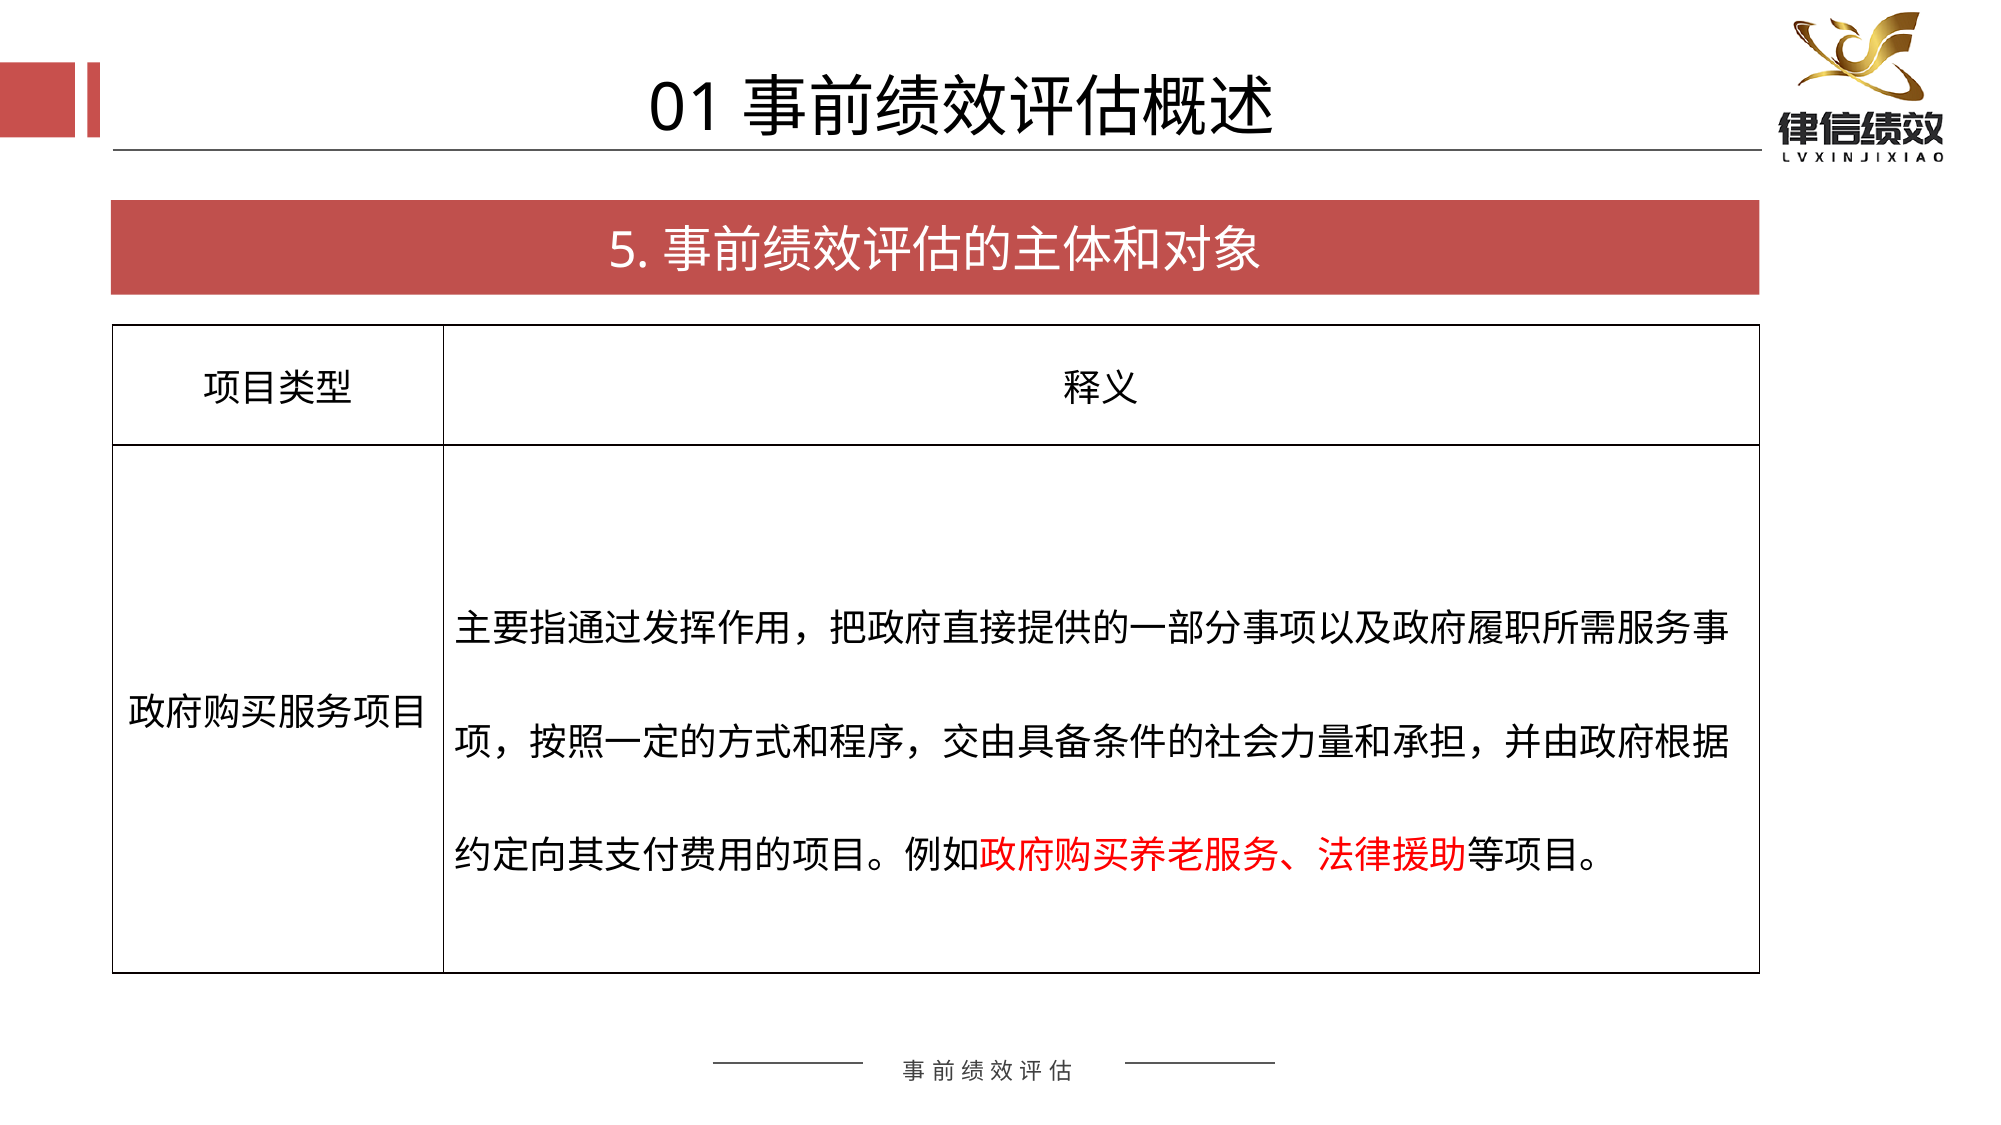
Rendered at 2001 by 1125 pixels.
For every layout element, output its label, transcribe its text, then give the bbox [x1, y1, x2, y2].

text_box 5.事前绩效评估的主体和对象 [109, 198, 1762, 297]
table_cell 政府购买服务项目 [113, 446, 443, 972]
table_header 项目类型 [113, 326, 443, 444]
table_cell 主要指通过发挥作用，把政府直接提供的一部分事项以及政府履职所需服务事项，按照一定的方式和程序，交由具备条件的社会力量和承担，并由政府根据约定向其支付费用的项目。例如政府购买养老服务、法律援助等项目。 [444, 446, 1759, 972]
table_header 释义 [444, 326, 1759, 444]
text_box 01事前绩效评估概述 [575, 62, 1350, 145]
picture [1762, 0, 1959, 175]
